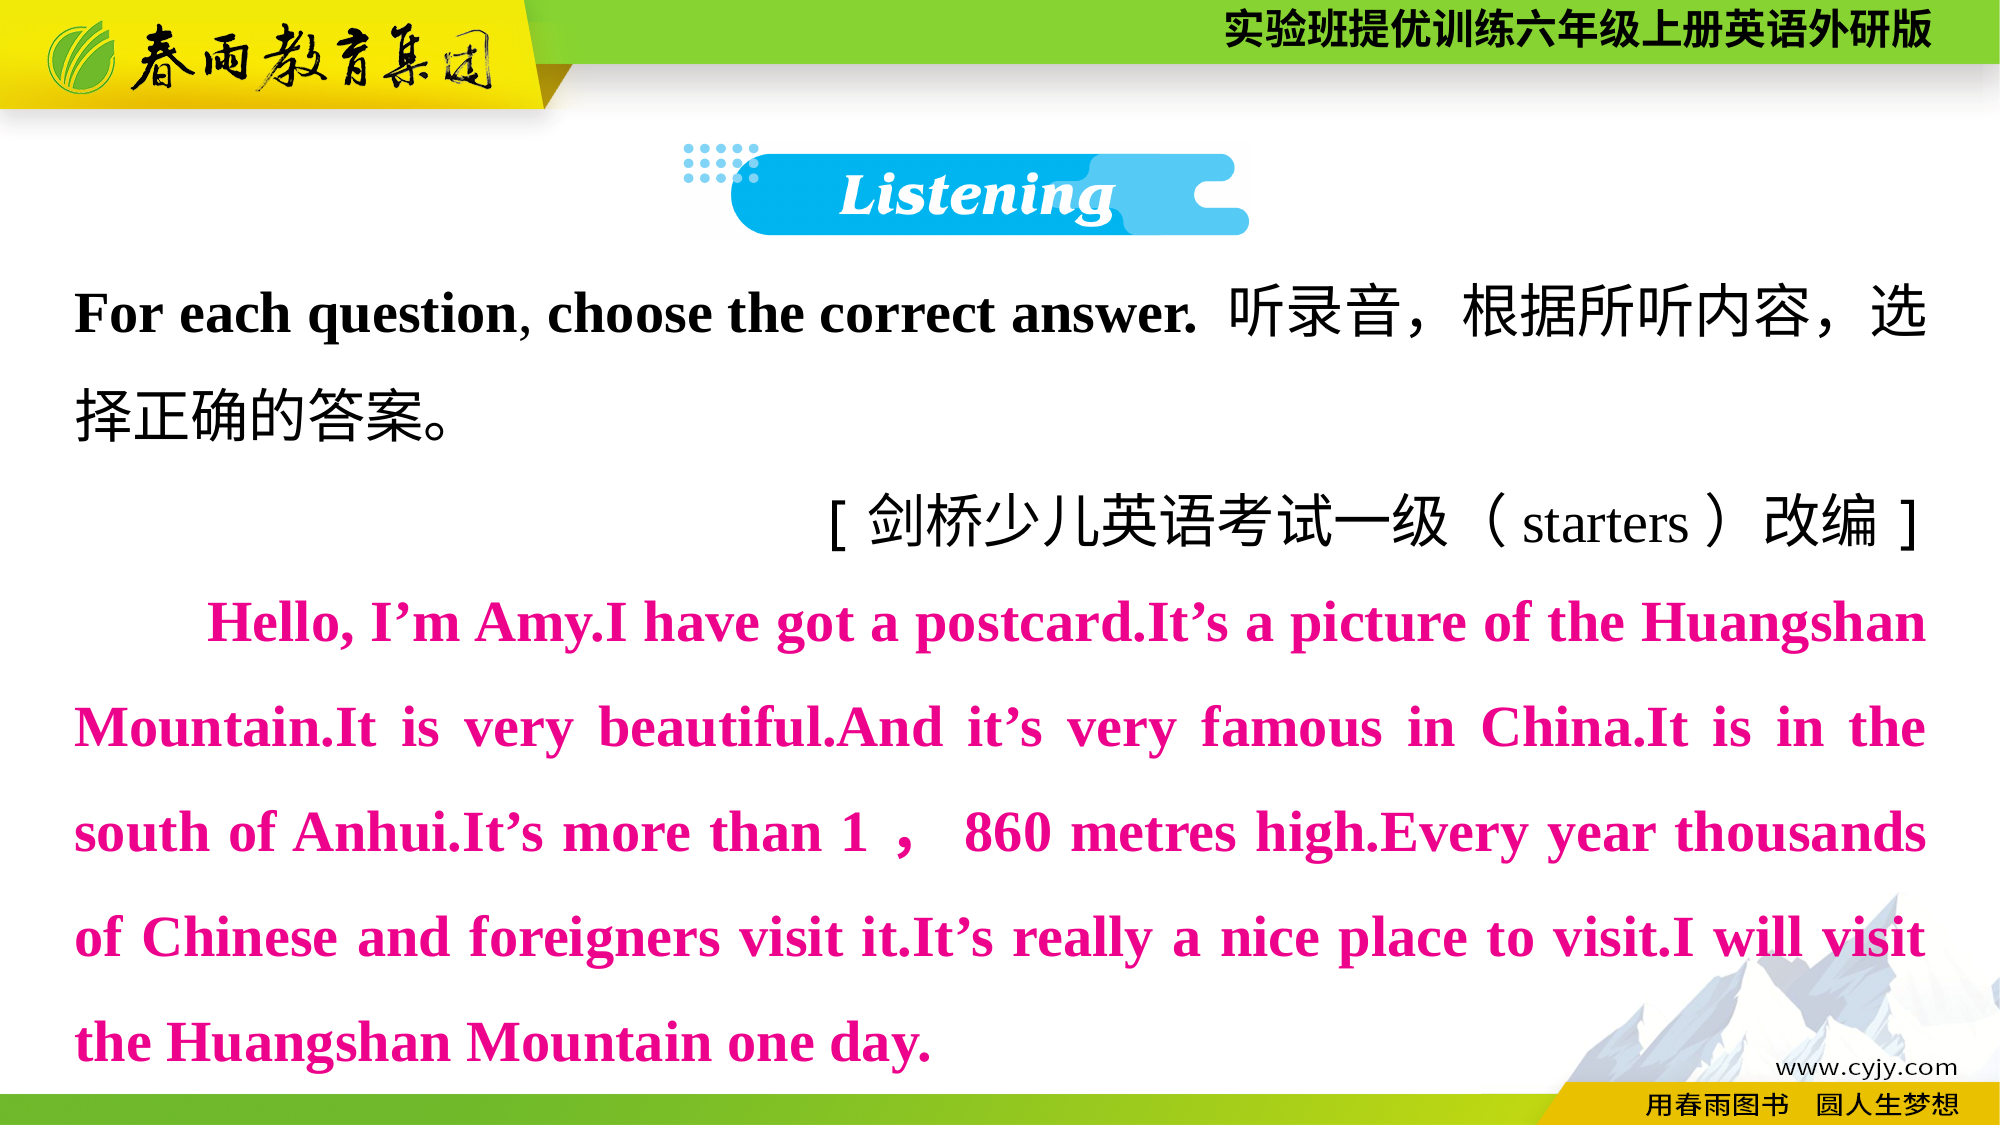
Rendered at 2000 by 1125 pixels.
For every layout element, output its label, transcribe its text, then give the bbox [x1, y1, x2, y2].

list For each question, choose the correct answer. 听录音，根据所听内容，选择正确的答案。 [剑桥少儿英语考试一级（starters）改编] [59, 231, 1944, 540]
text_box Hello, I’m Amy.I have got a postcard.It’s a picture of the Huangshan Mountain.It is very beautiful.And it’s very famous in China.It is in the south of Anhui.It’s more than 1，860 metres high.Every year thousands of Chinese and foreigners visit it.It’s really a nice place to visit.I will visit the Huangshan Mountain one day. [59, 540, 1944, 1081]
picture [0, 0, 2000, 1125]
